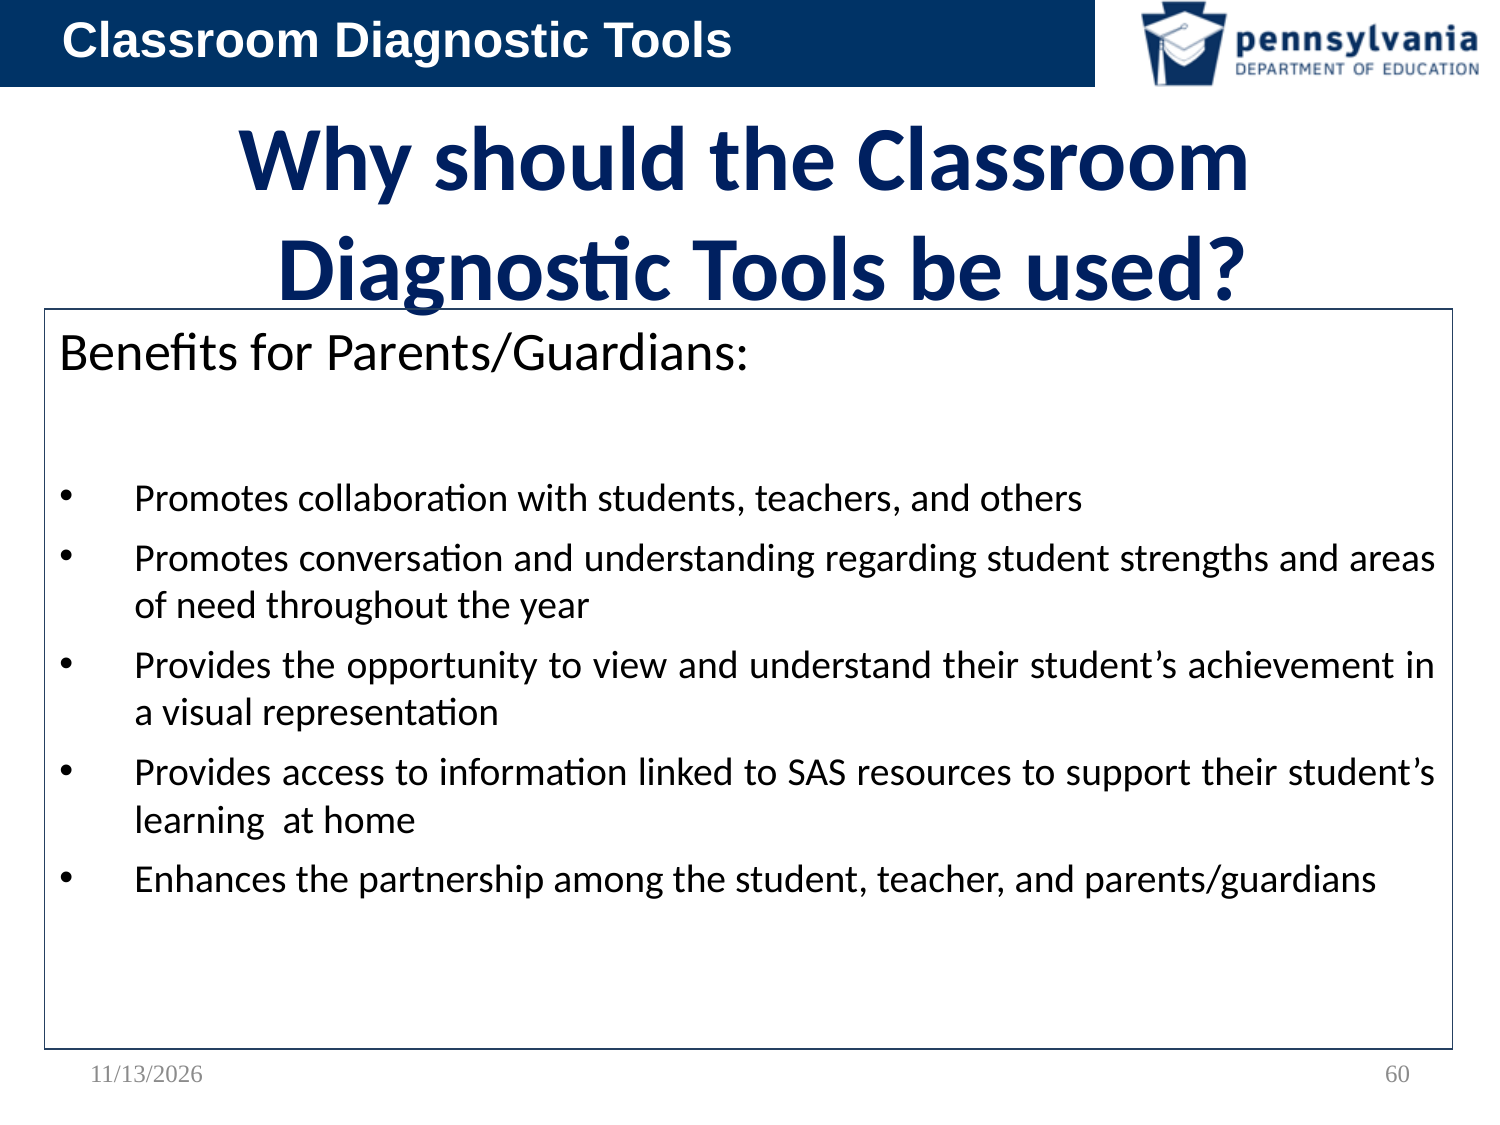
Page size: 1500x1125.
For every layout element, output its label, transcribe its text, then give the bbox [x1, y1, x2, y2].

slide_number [75, 1042, 425, 1103]
list Benefits for Parents/Guardians: Promotes collaboration with students, teachers, and others Promotes conversation and understanding regarding student strengths and areas of need throughout the year Provides the opportunity to view and understand their student’s achievement in a visual representation Provides access to information linked to SAS resources to support their student’s learning at home Enhances the partnership among the student, teacher, and parents/guardians [44, 308, 1453, 1050]
picture [1134, 0, 1485, 90]
slide_number 60 [1074, 1042, 1425, 1103]
title Why should the Classroom Diagnostic Tools be used? [70, 159, 1421, 308]
